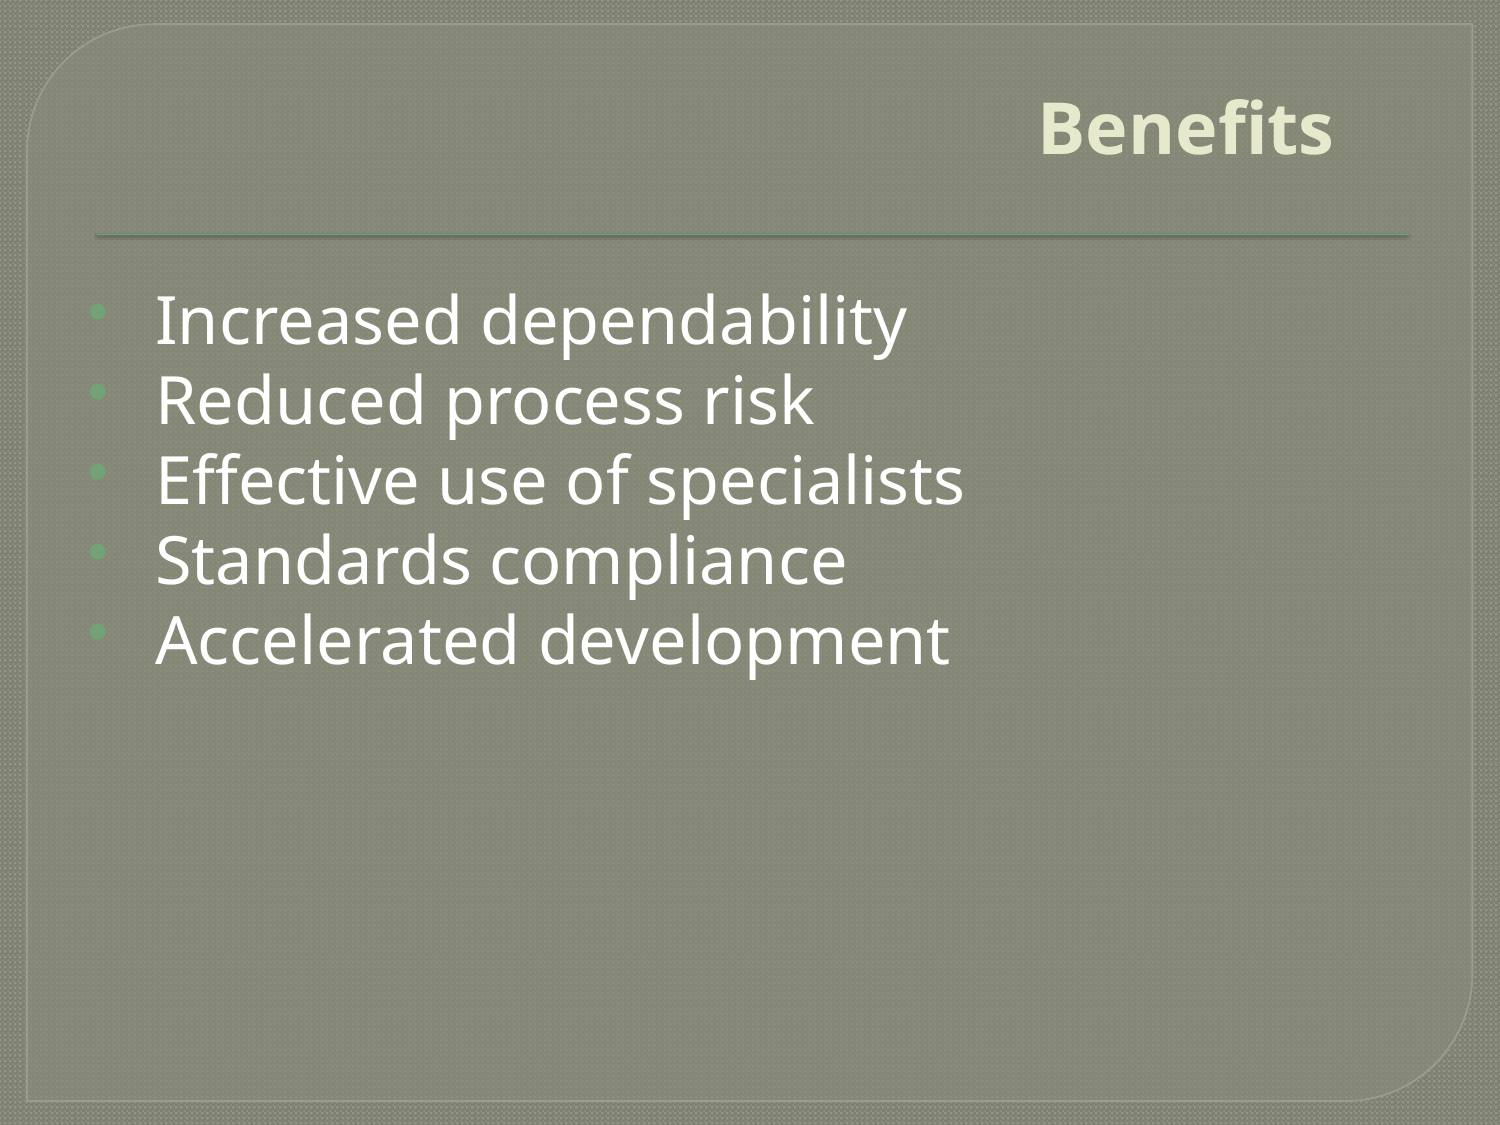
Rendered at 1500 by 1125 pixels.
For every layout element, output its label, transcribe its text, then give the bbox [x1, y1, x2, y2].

title Benefits [0, 75, 1350, 263]
list Increased dependability Reduced process risk Effective use of specialists Standards compliance Accelerated development [74, 269, 1426, 1013]
